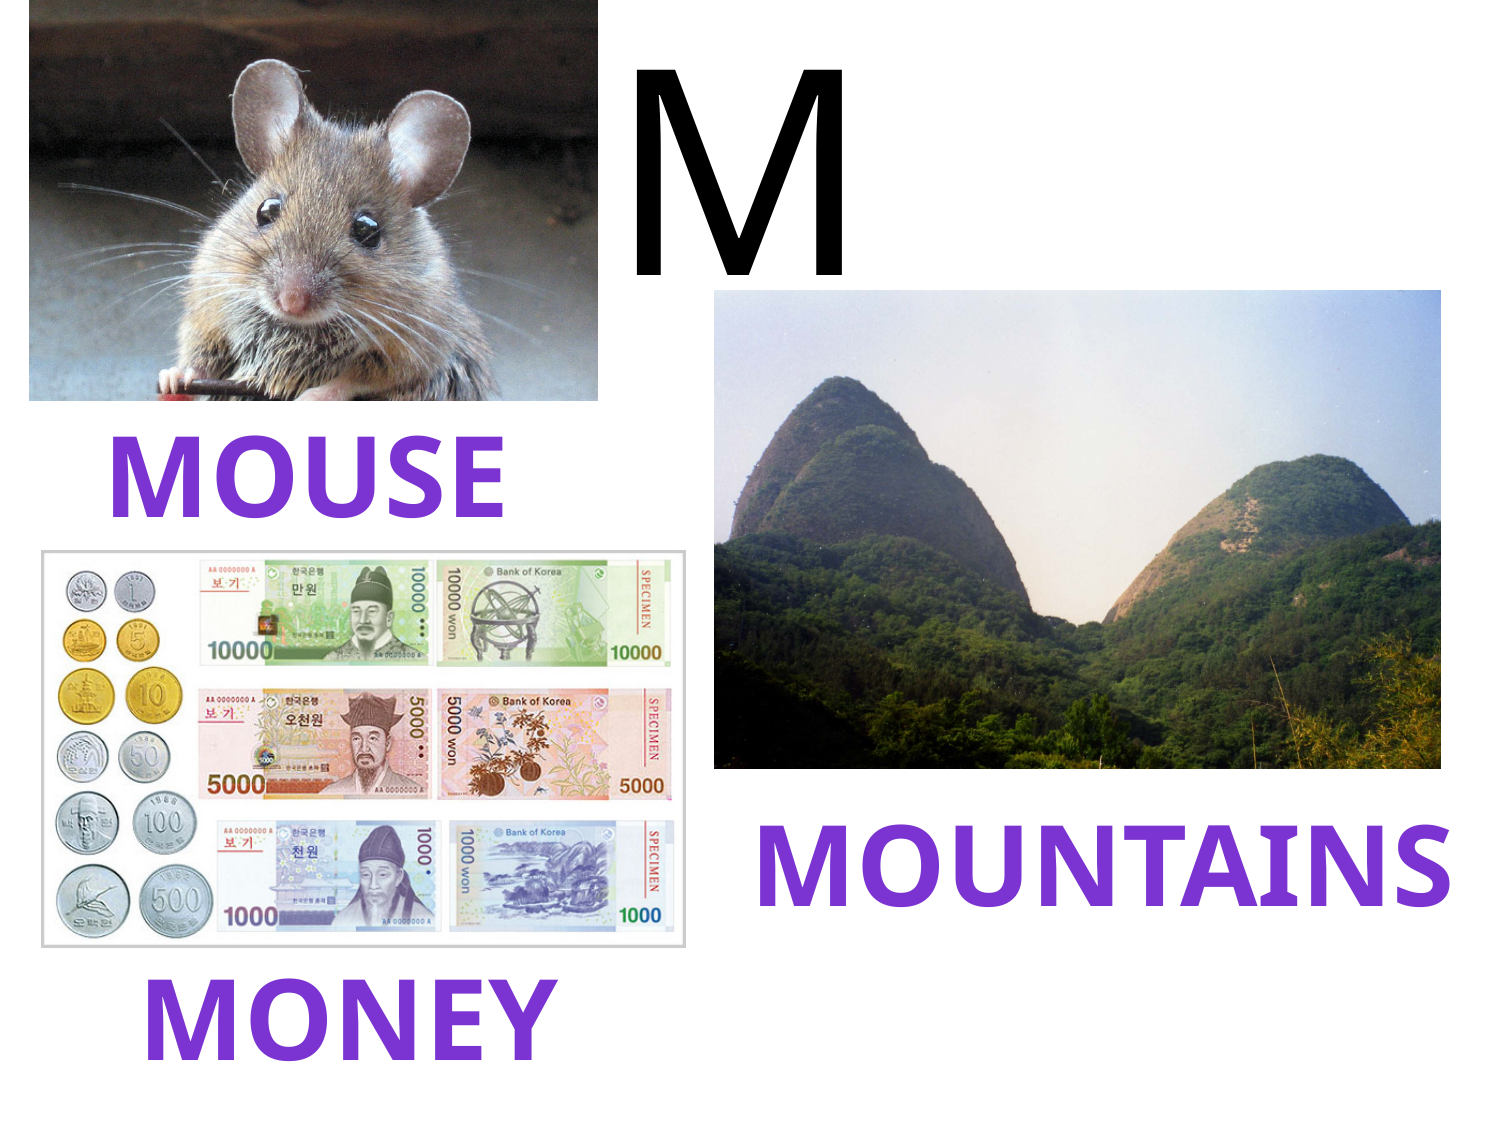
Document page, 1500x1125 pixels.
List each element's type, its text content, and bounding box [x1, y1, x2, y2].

picture [40, 550, 686, 949]
picture [29, 0, 598, 401]
text_box money [123, 955, 574, 1091]
text_box mountains [735, 786, 1471, 937]
title M [602, 66, 1415, 254]
picture [714, 290, 1442, 769]
text_box mouse [88, 410, 525, 548]
